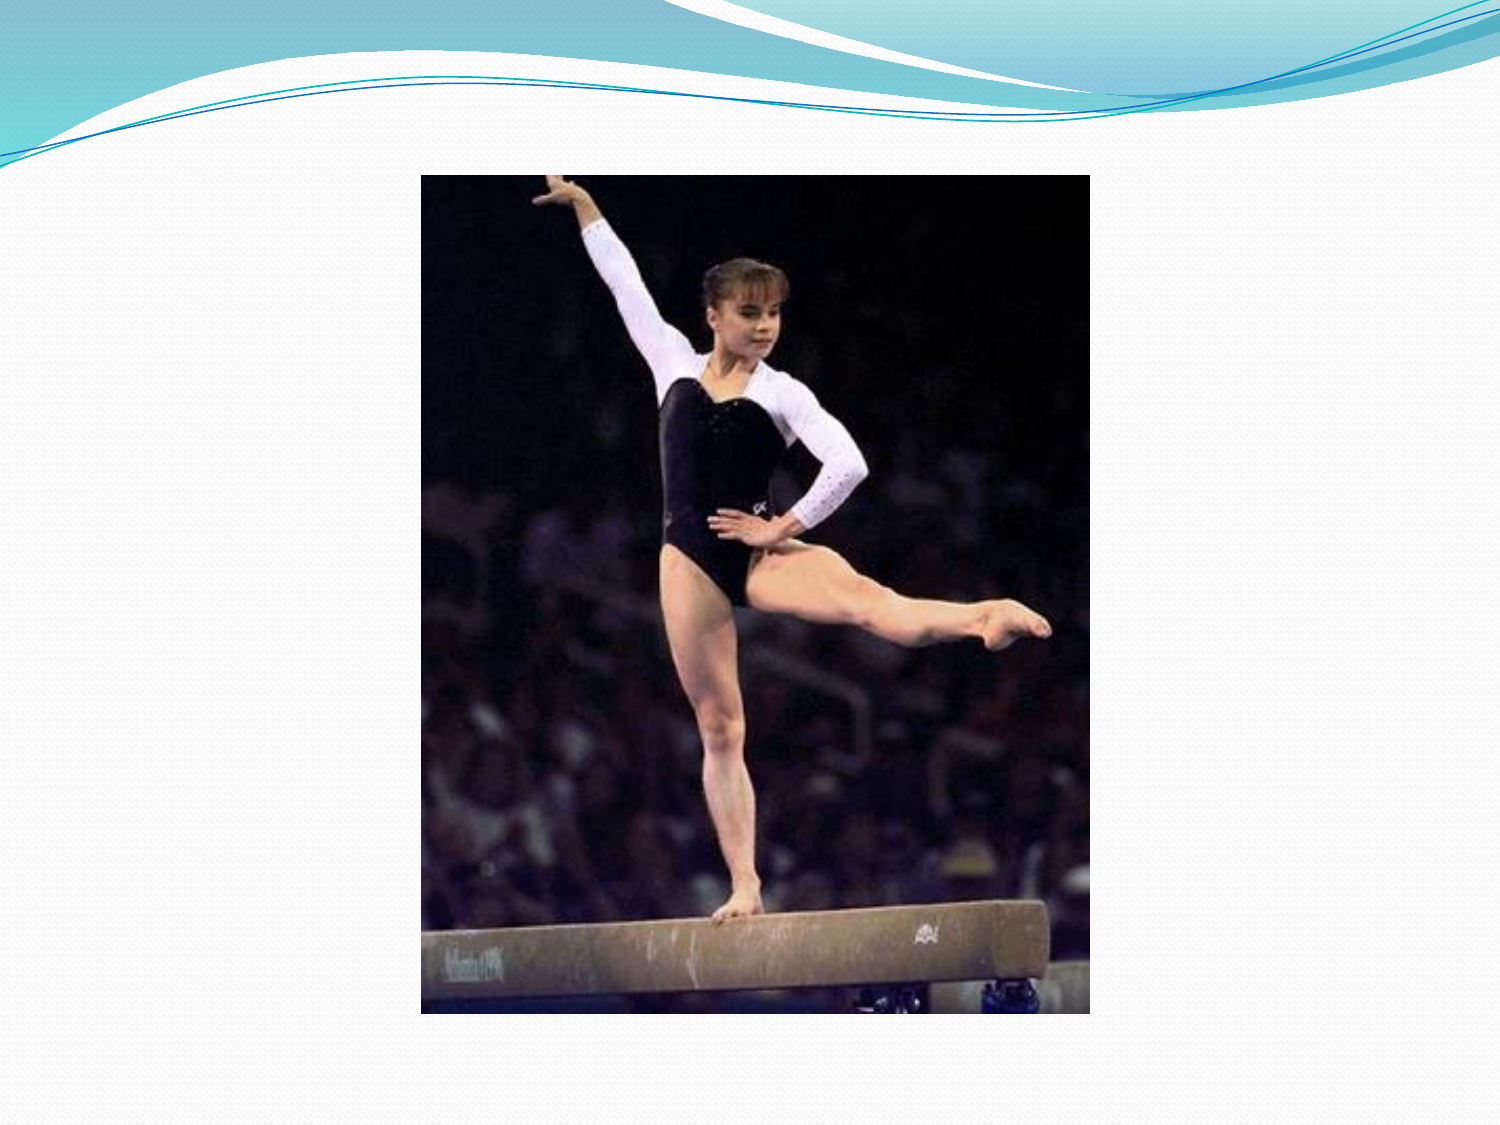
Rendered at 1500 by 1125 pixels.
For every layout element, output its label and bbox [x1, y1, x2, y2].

picture [421, 175, 1091, 1014]
